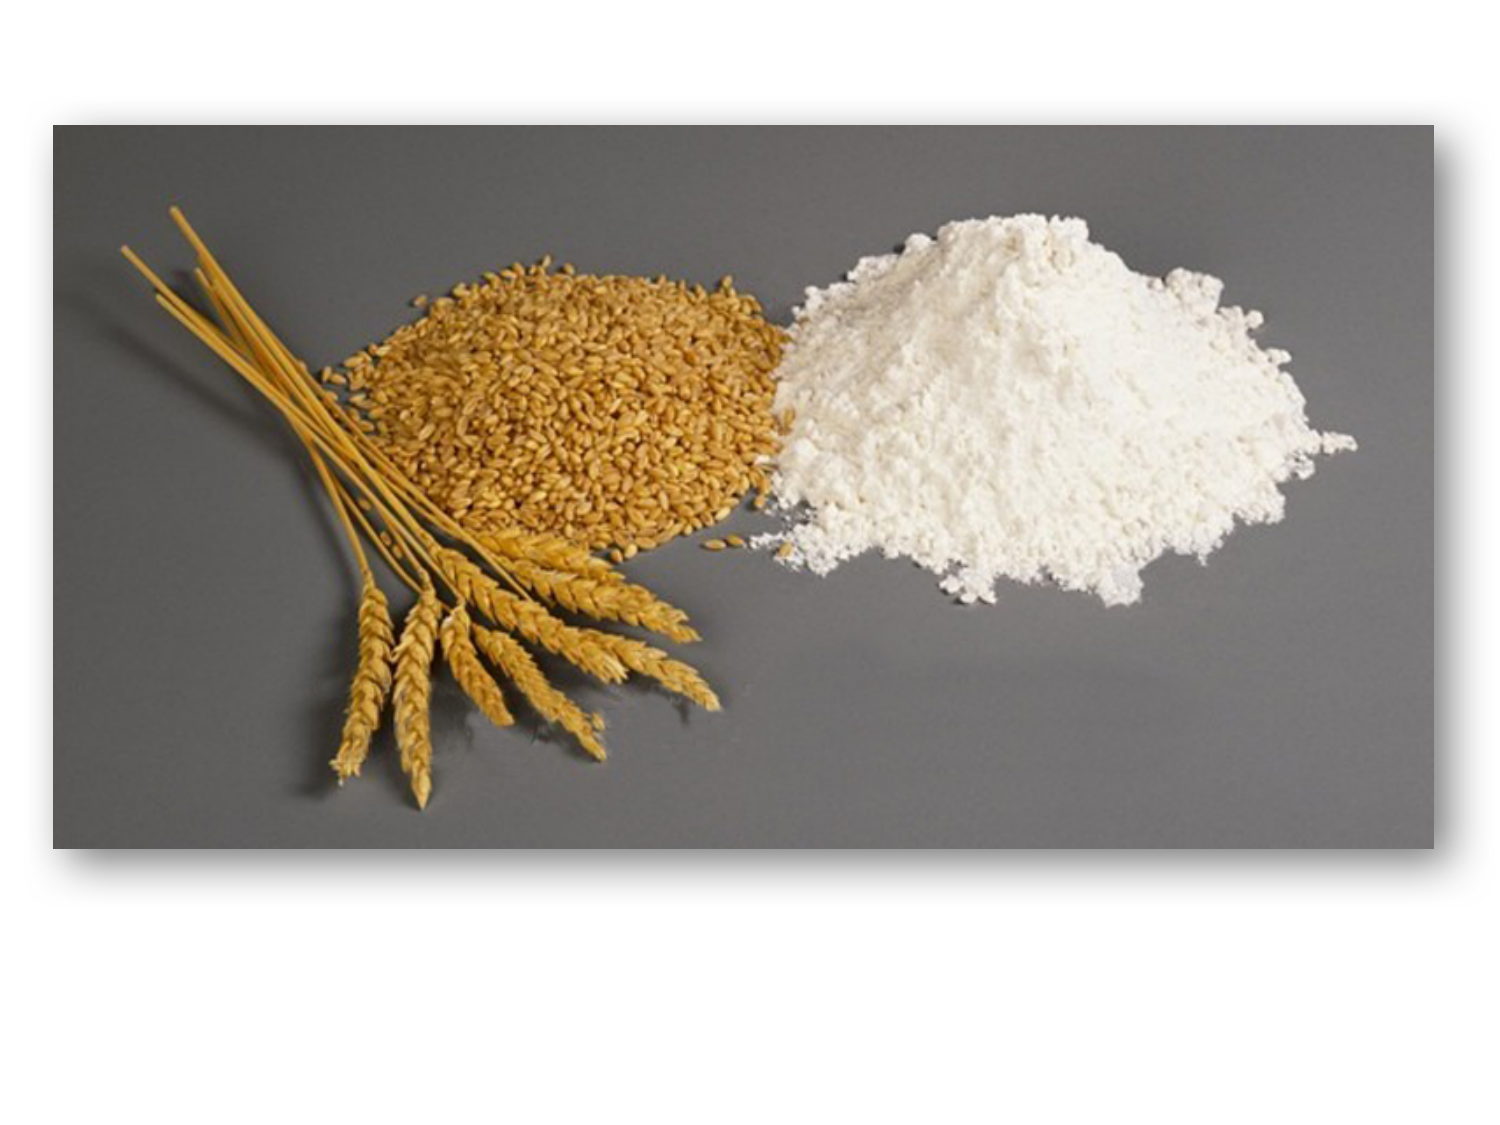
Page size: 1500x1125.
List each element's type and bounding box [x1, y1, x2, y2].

picture [52, 125, 1435, 849]
